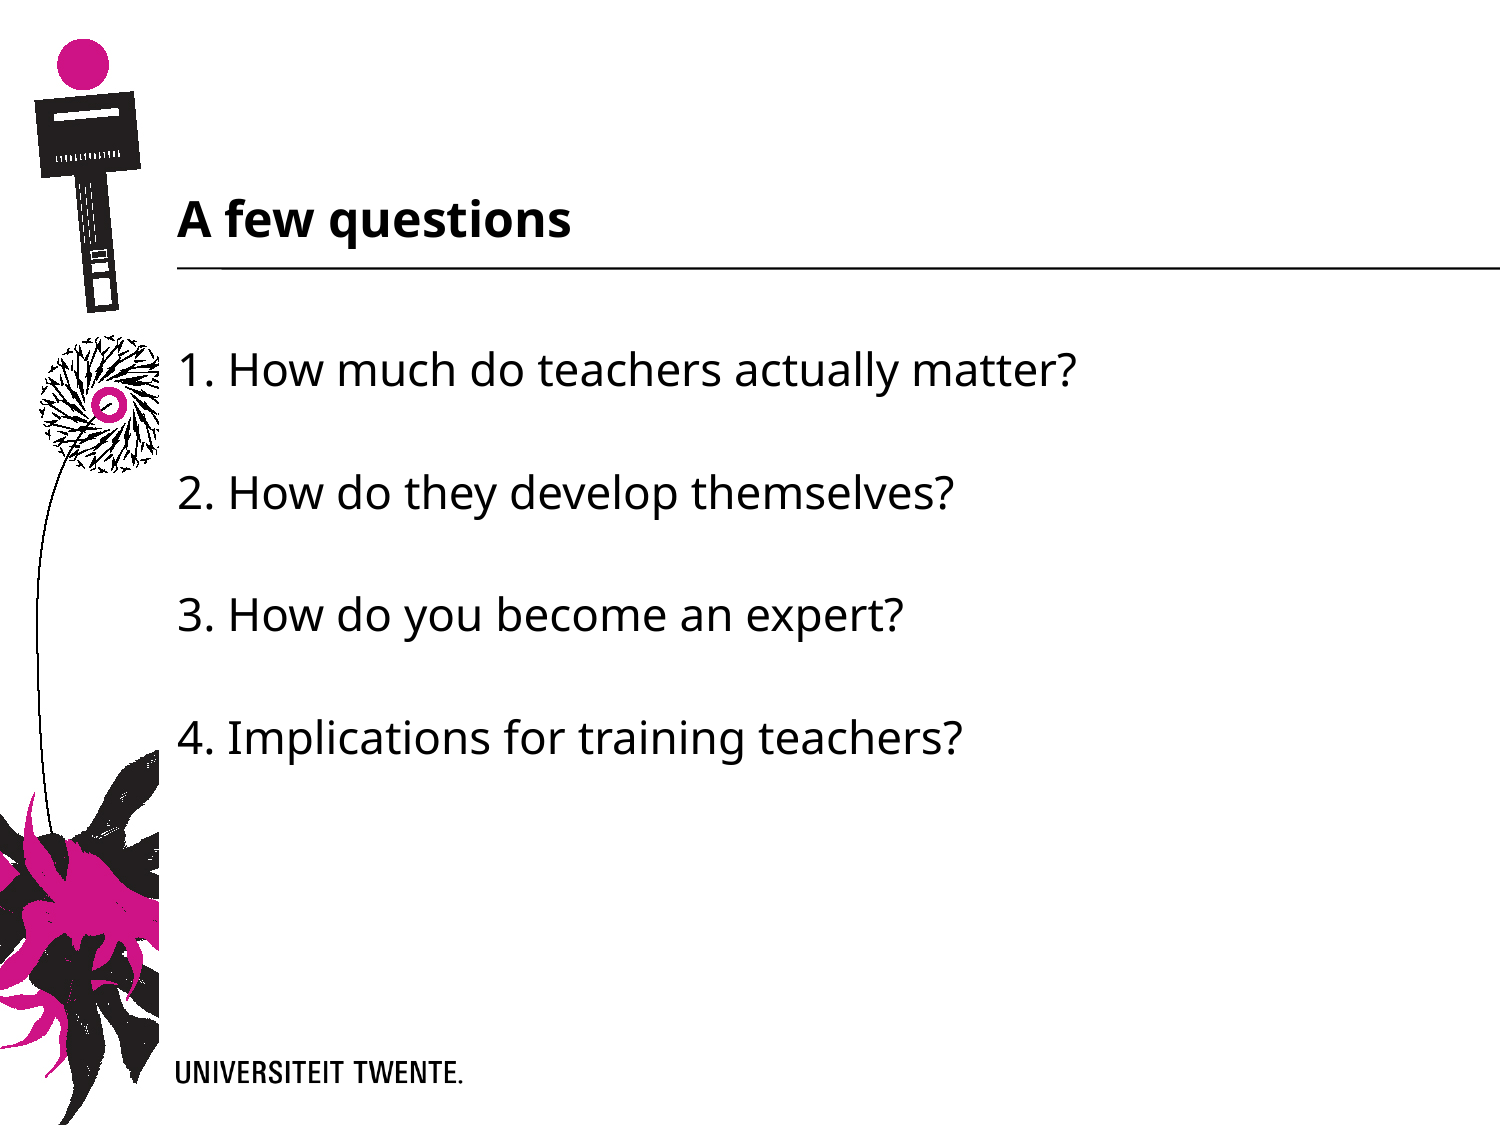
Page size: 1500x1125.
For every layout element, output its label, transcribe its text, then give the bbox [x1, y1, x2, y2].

picture [0, 0, 482, 1125]
title A few questions [177, 59, 1458, 248]
list 1. How much do teachers actually matter? 2. How do they develop themselves? 3. How do you become an expert? 4. Implications for training teachers? [177, 336, 1458, 1024]
